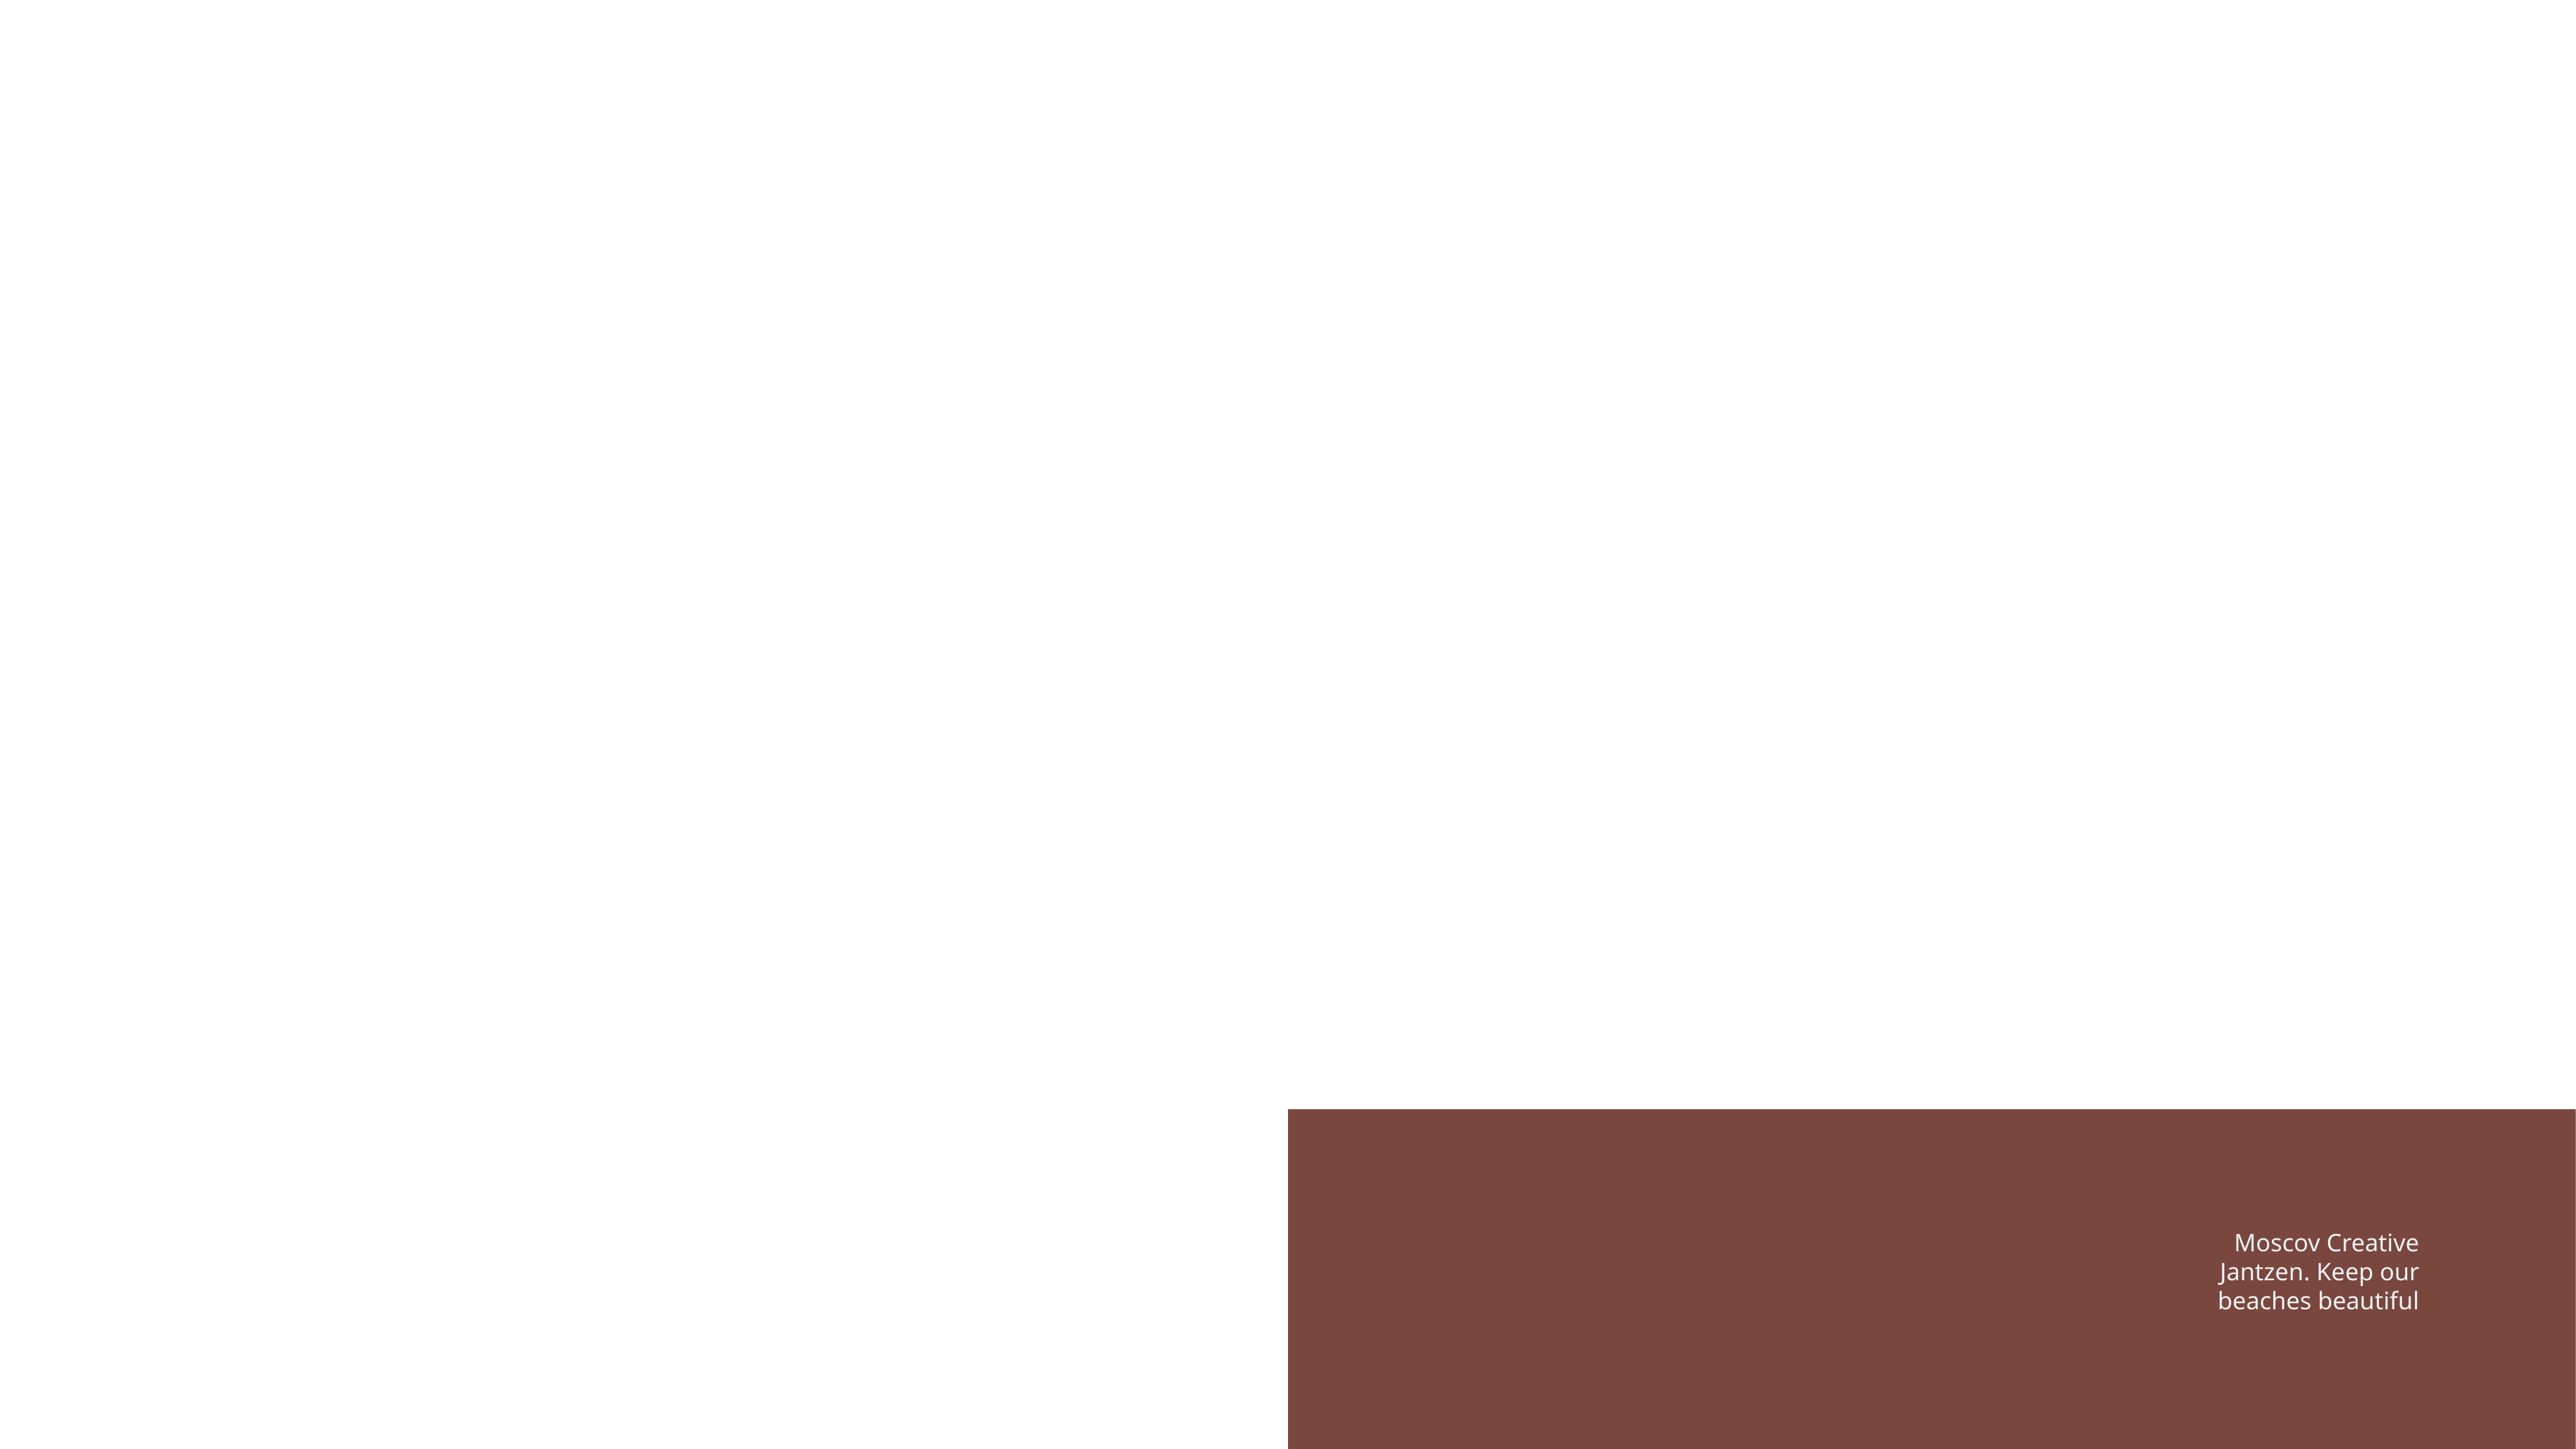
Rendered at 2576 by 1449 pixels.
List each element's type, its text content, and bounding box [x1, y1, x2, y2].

text_box [2285, 1108, 2576, 1449]
picture [307, 230, 2285, 1449]
text_box Moscov Creative Jantzen. Keep our beaches beautiful [2285, 1223, 2429, 1343]
